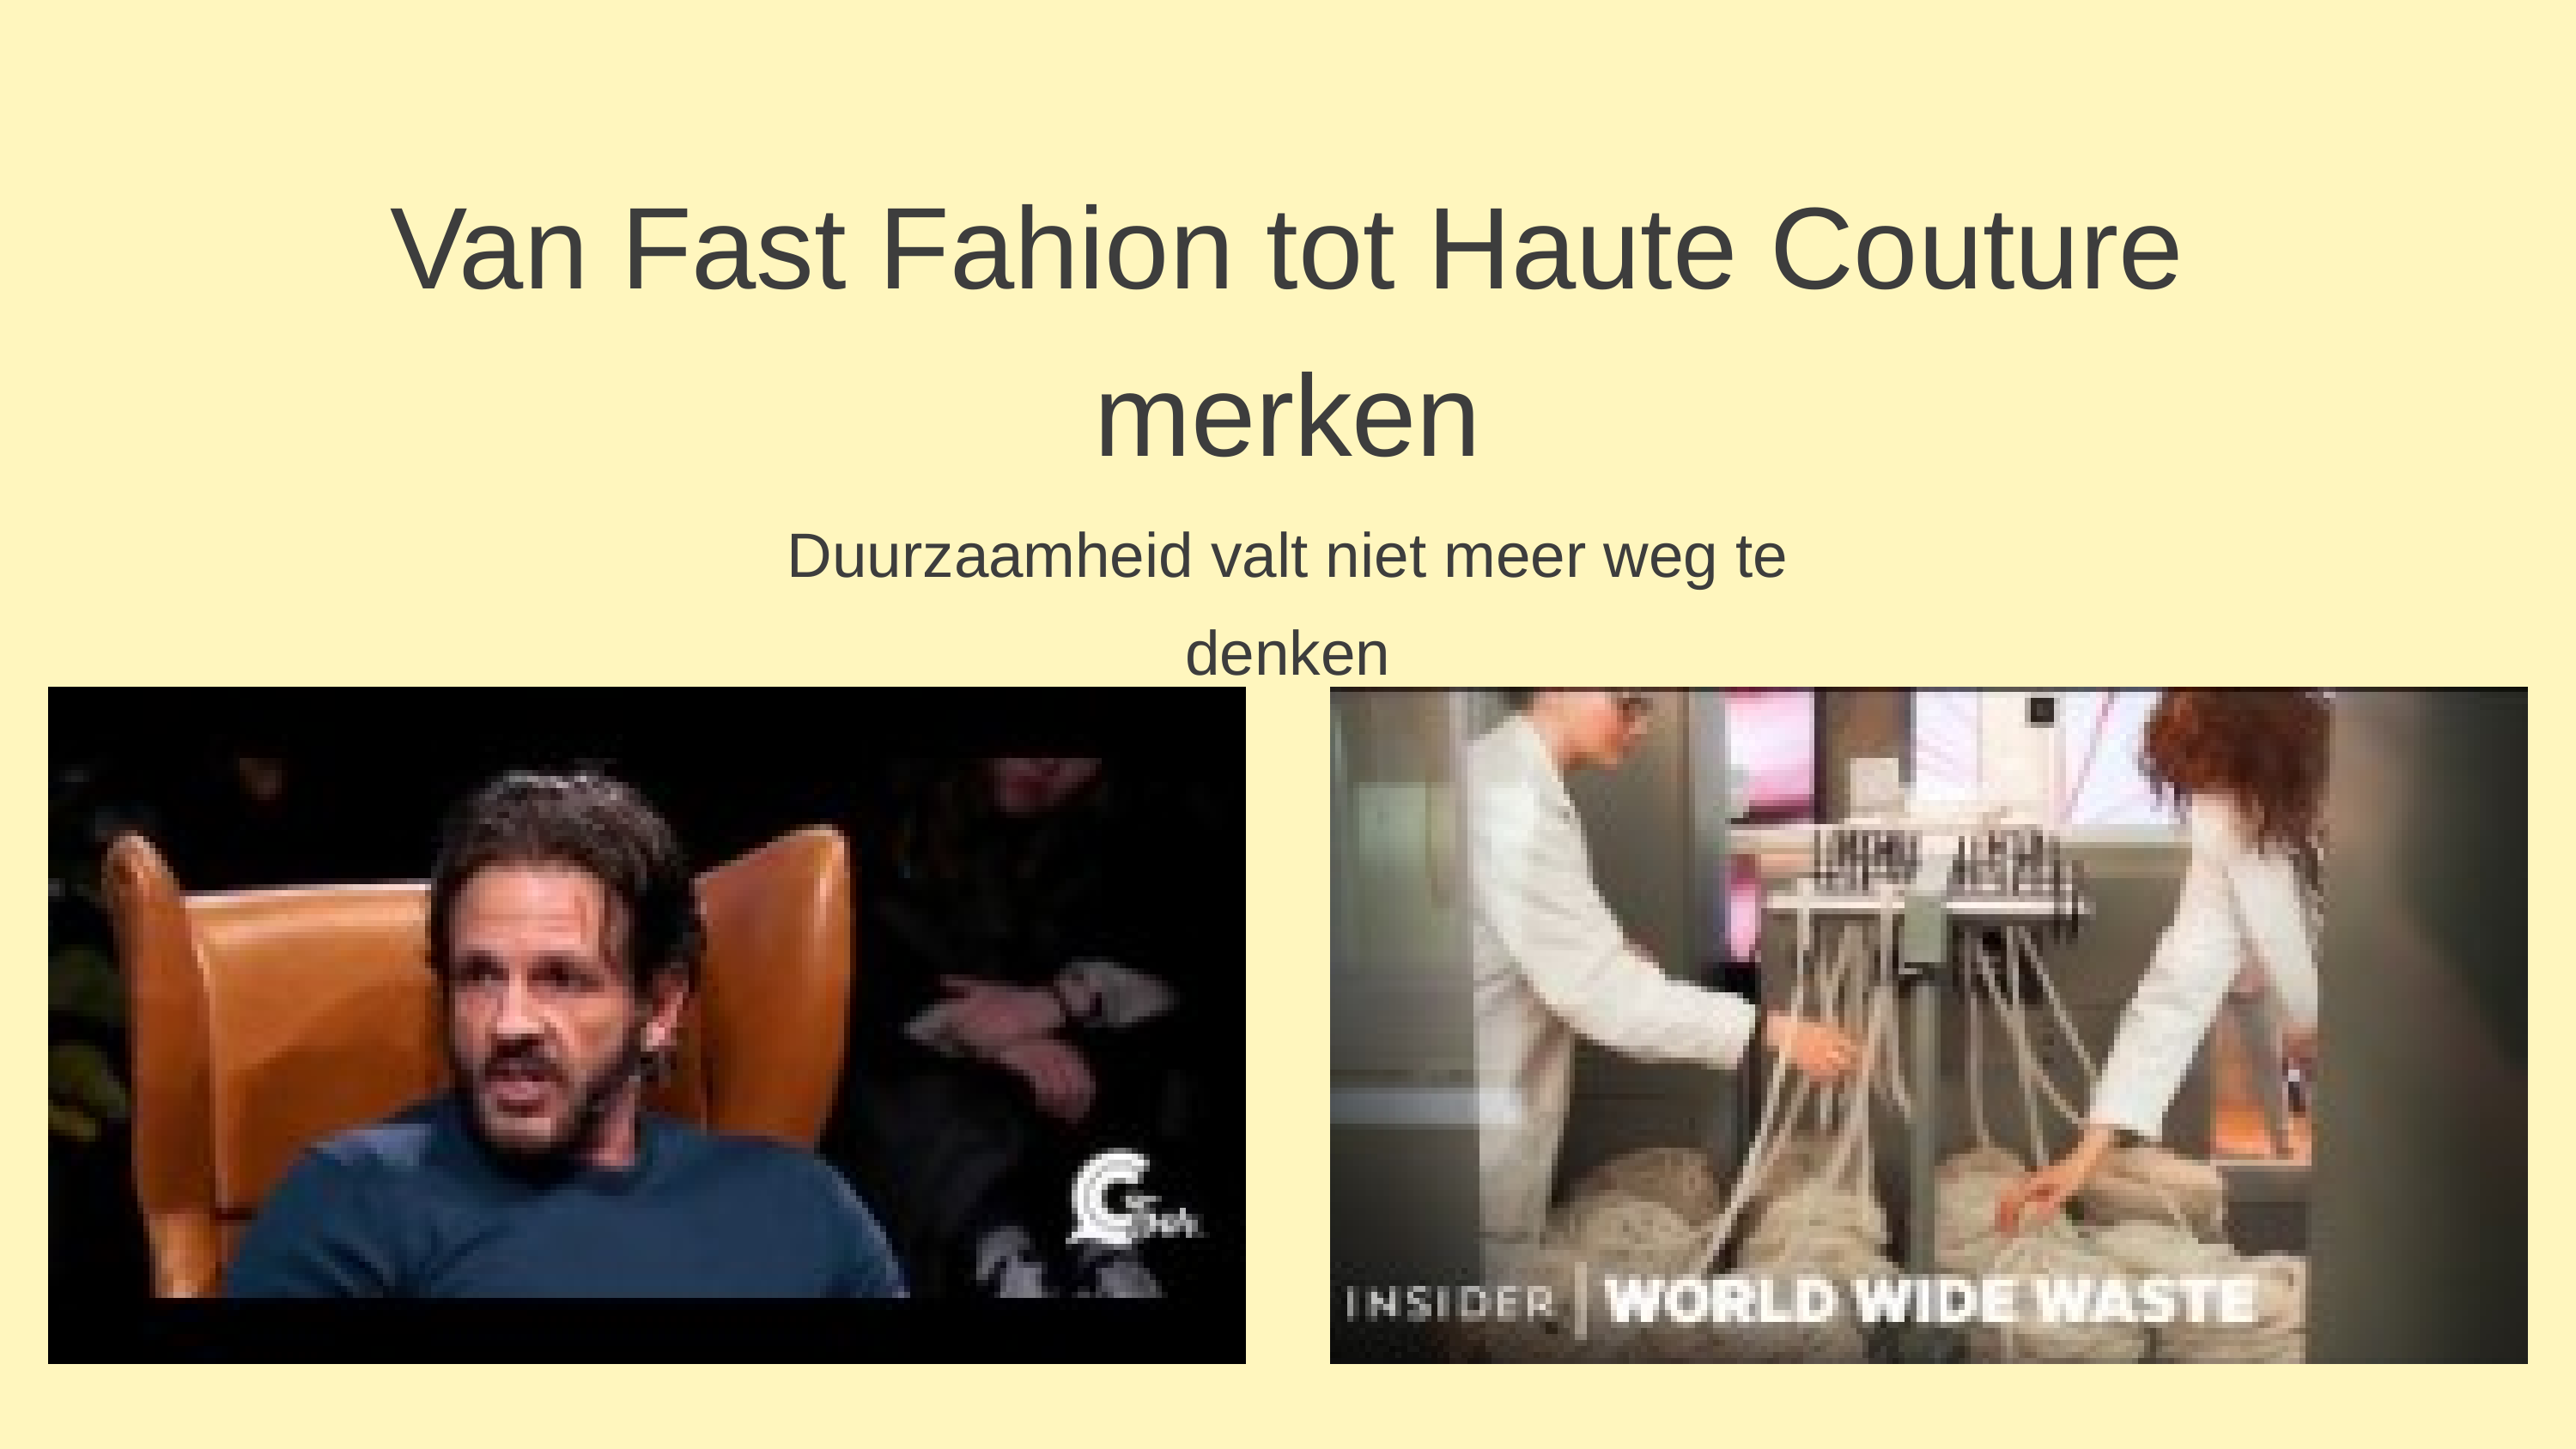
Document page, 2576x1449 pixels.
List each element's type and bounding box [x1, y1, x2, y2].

picture [48, 687, 1246, 1364]
picture [1330, 687, 2528, 1364]
text_box [294, 144, 2282, 651]
